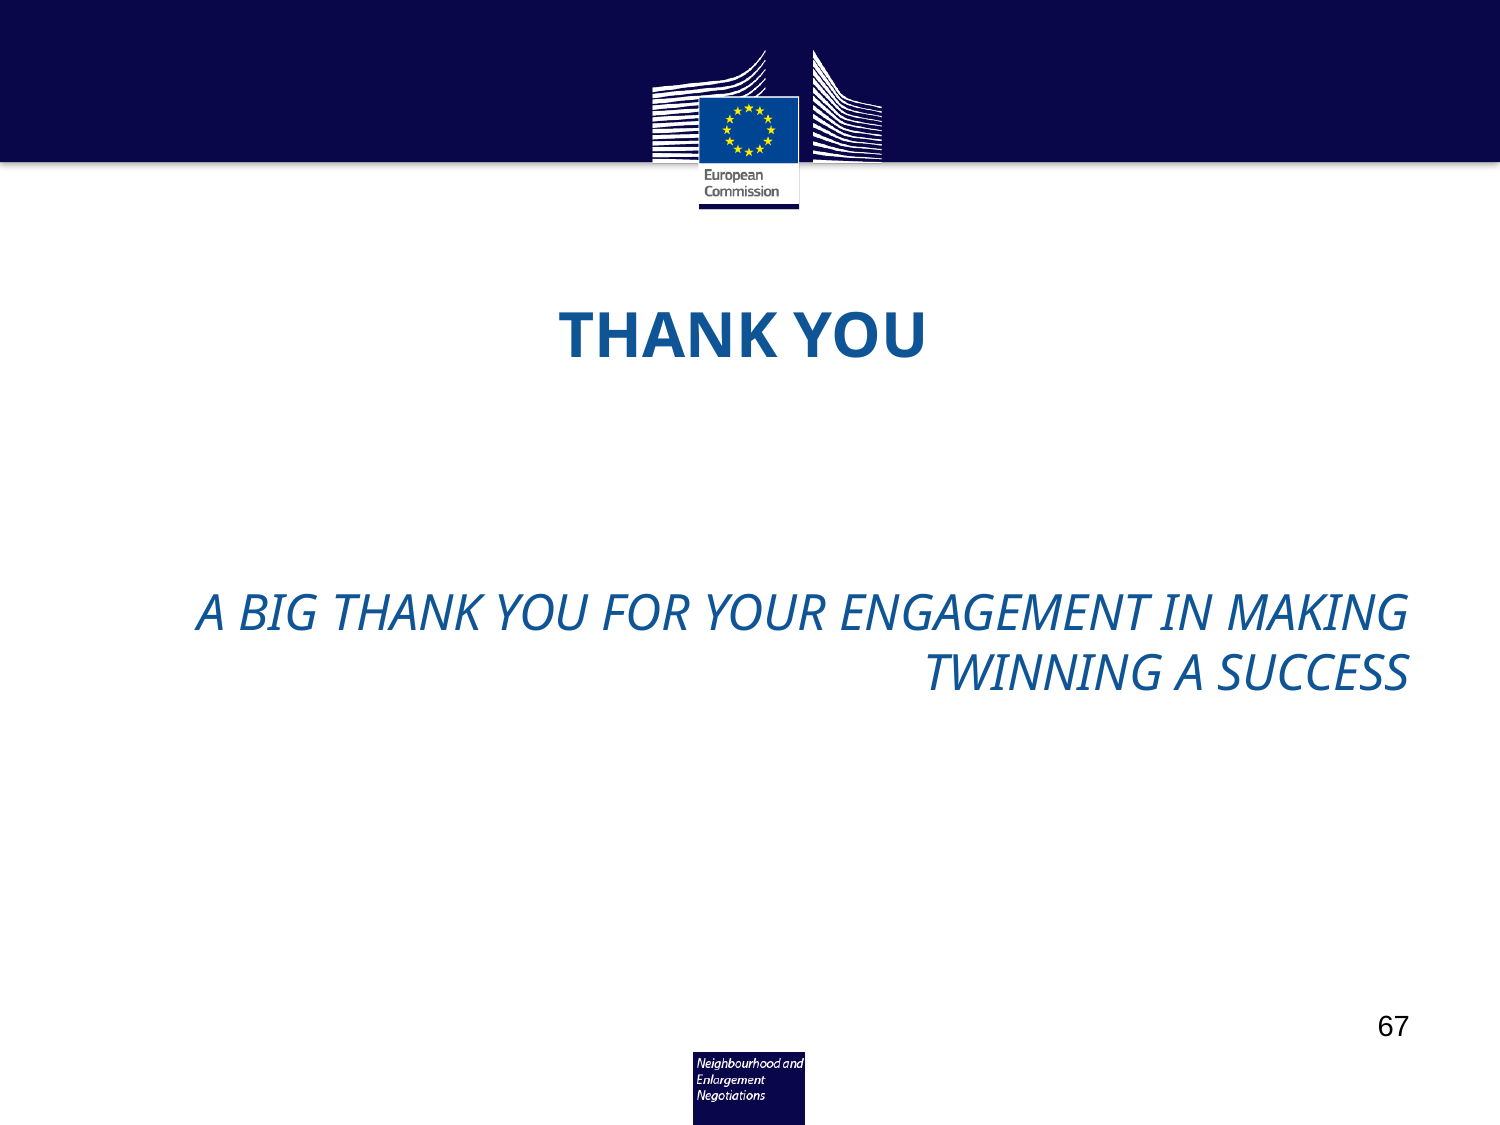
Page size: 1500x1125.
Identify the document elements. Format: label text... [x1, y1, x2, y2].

list A BIG THANK YOU FOR YOUR ENGAGEMENT IN MAKING TWINNING A SUCCESS [74, 432, 1426, 988]
picture [615, 50, 882, 255]
title THANK YOU [76, 255, 1428, 410]
slide_number 67 [1074, 999, 1426, 1078]
picture [693, 1052, 805, 1125]
